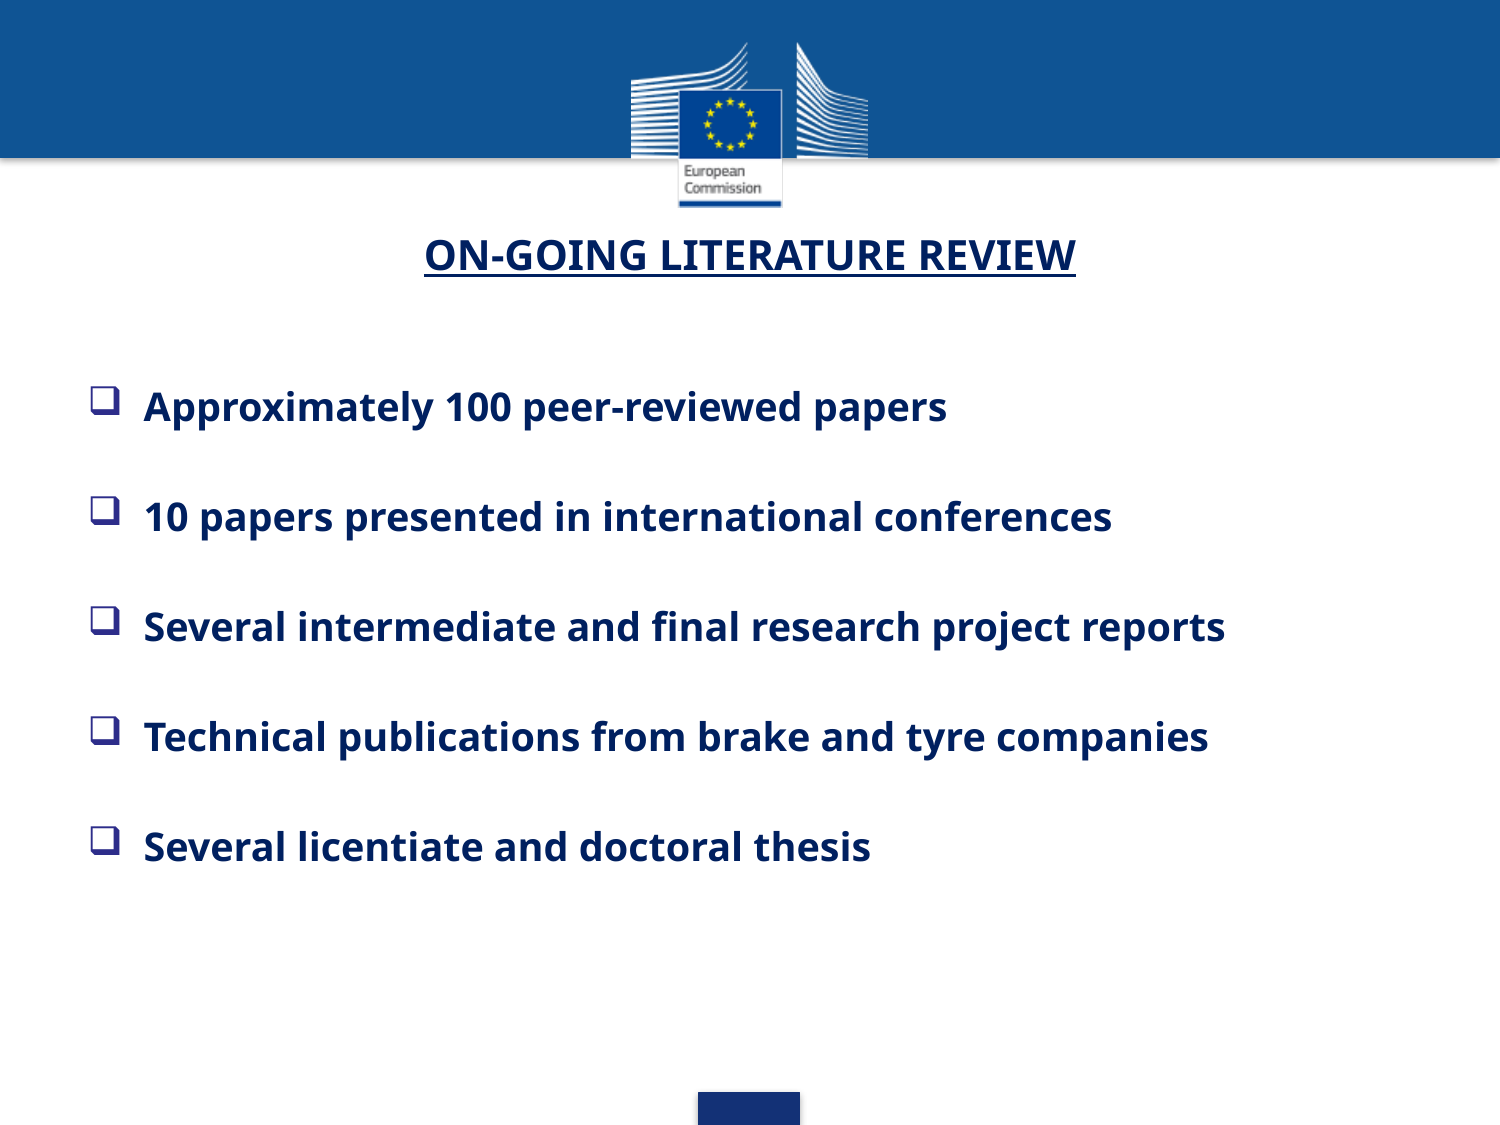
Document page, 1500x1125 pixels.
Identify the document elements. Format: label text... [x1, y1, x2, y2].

text_box Approximately 100 peer-reviewed papers 10 papers presented in international conferences Several intermediate and final research project reports Technical publications from brake and tyre companies Several licentiate and doctoral thesis [72, 374, 1432, 877]
title ON-GOING LITERATURE REVIEW [64, 205, 1436, 303]
picture [631, 42, 868, 205]
